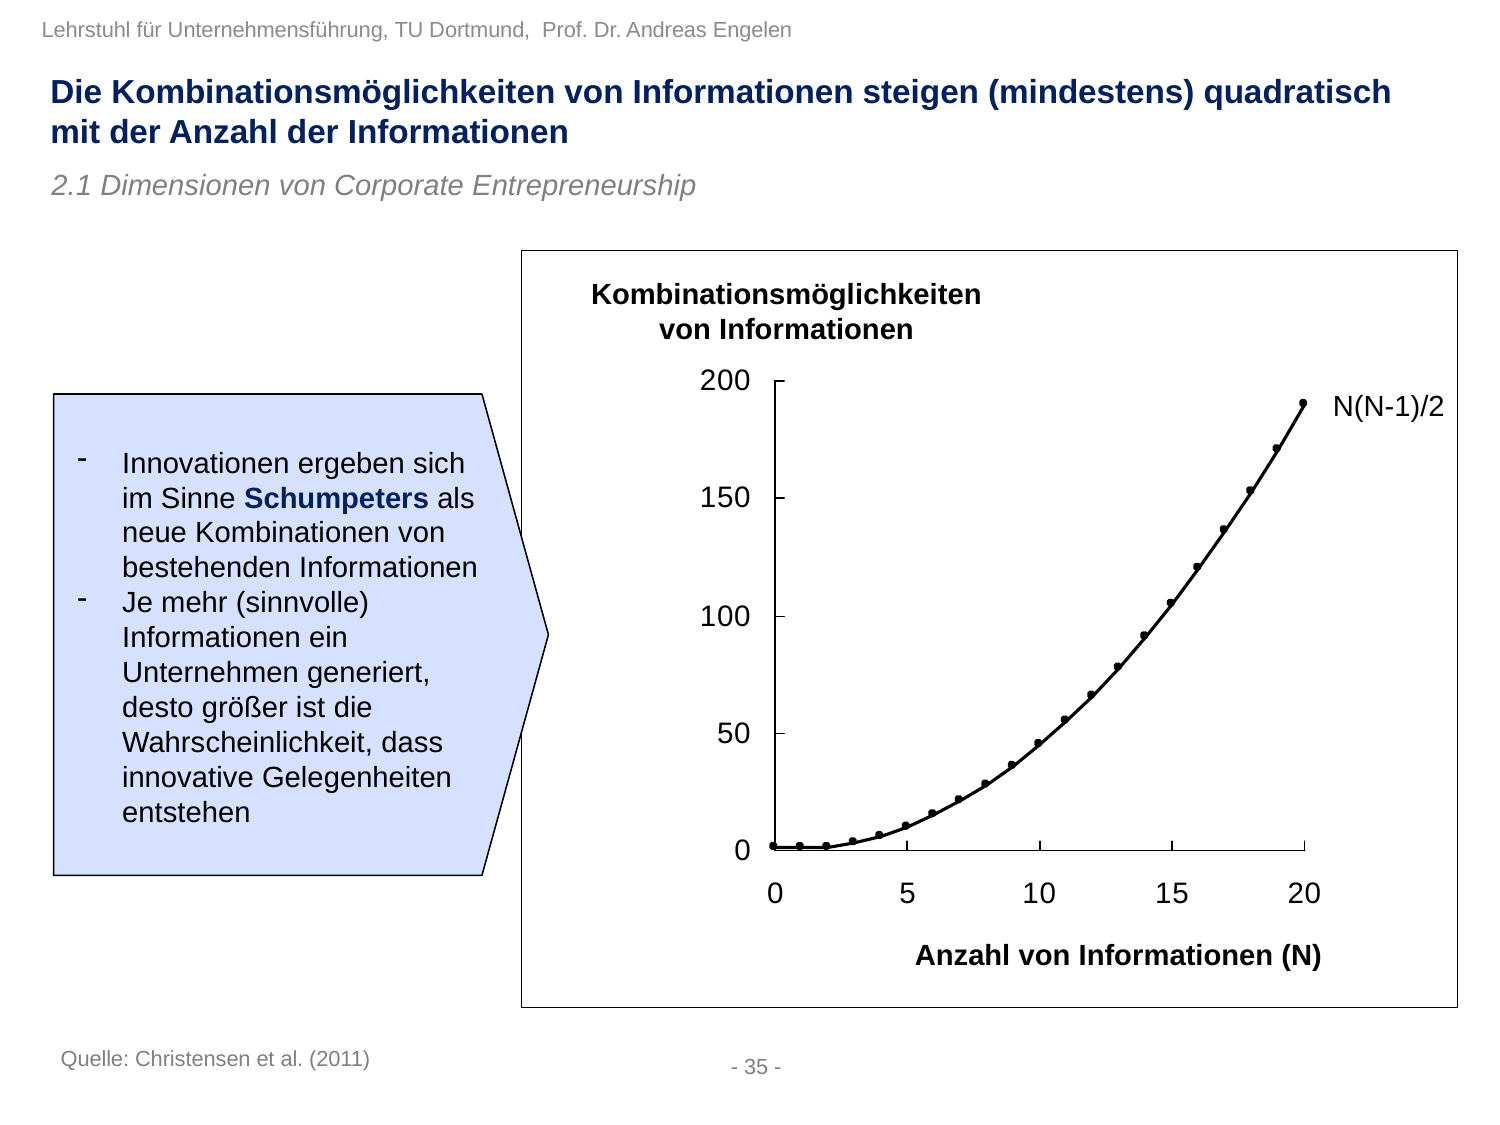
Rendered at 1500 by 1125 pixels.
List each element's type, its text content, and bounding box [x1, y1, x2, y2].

text_box [504, 473, 549, 796]
text_box Die Kombinationsmöglichkeiten von Informationen steigen (mindestens) quadratisch mit der Anzahl der Informationen [35, 63, 1433, 158]
text_box - 35 - [599, 1045, 913, 1087]
text_box Anzahl von Informationen (N) [917, 955, 1323, 972]
text_box Quelle: Christensen et al. (2011) [45, 1037, 386, 1079]
text_box Innovationen ergeben sich im Sinne Schumpeters als neue Kombinationen von bestehenden Informationen Je mehr (sinnvolle) Informationen ein Unternehmen generiert, desto größer ist die Wahrscheinlichkeit, dass innovative Gelegenheiten entstehen [62, 436, 504, 836]
text_box 2.1 Dimensionen von Corporate Entrepreneurship [36, 159, 713, 209]
text_box [53, 394, 494, 876]
text_box [521, 250, 1458, 1008]
text_box N(N-1)/2 [1348, 387, 1445, 423]
text_box Kombinationsmöglichkeiten von Informationen [567, 267, 1006, 353]
picture [680, 324, 1344, 947]
